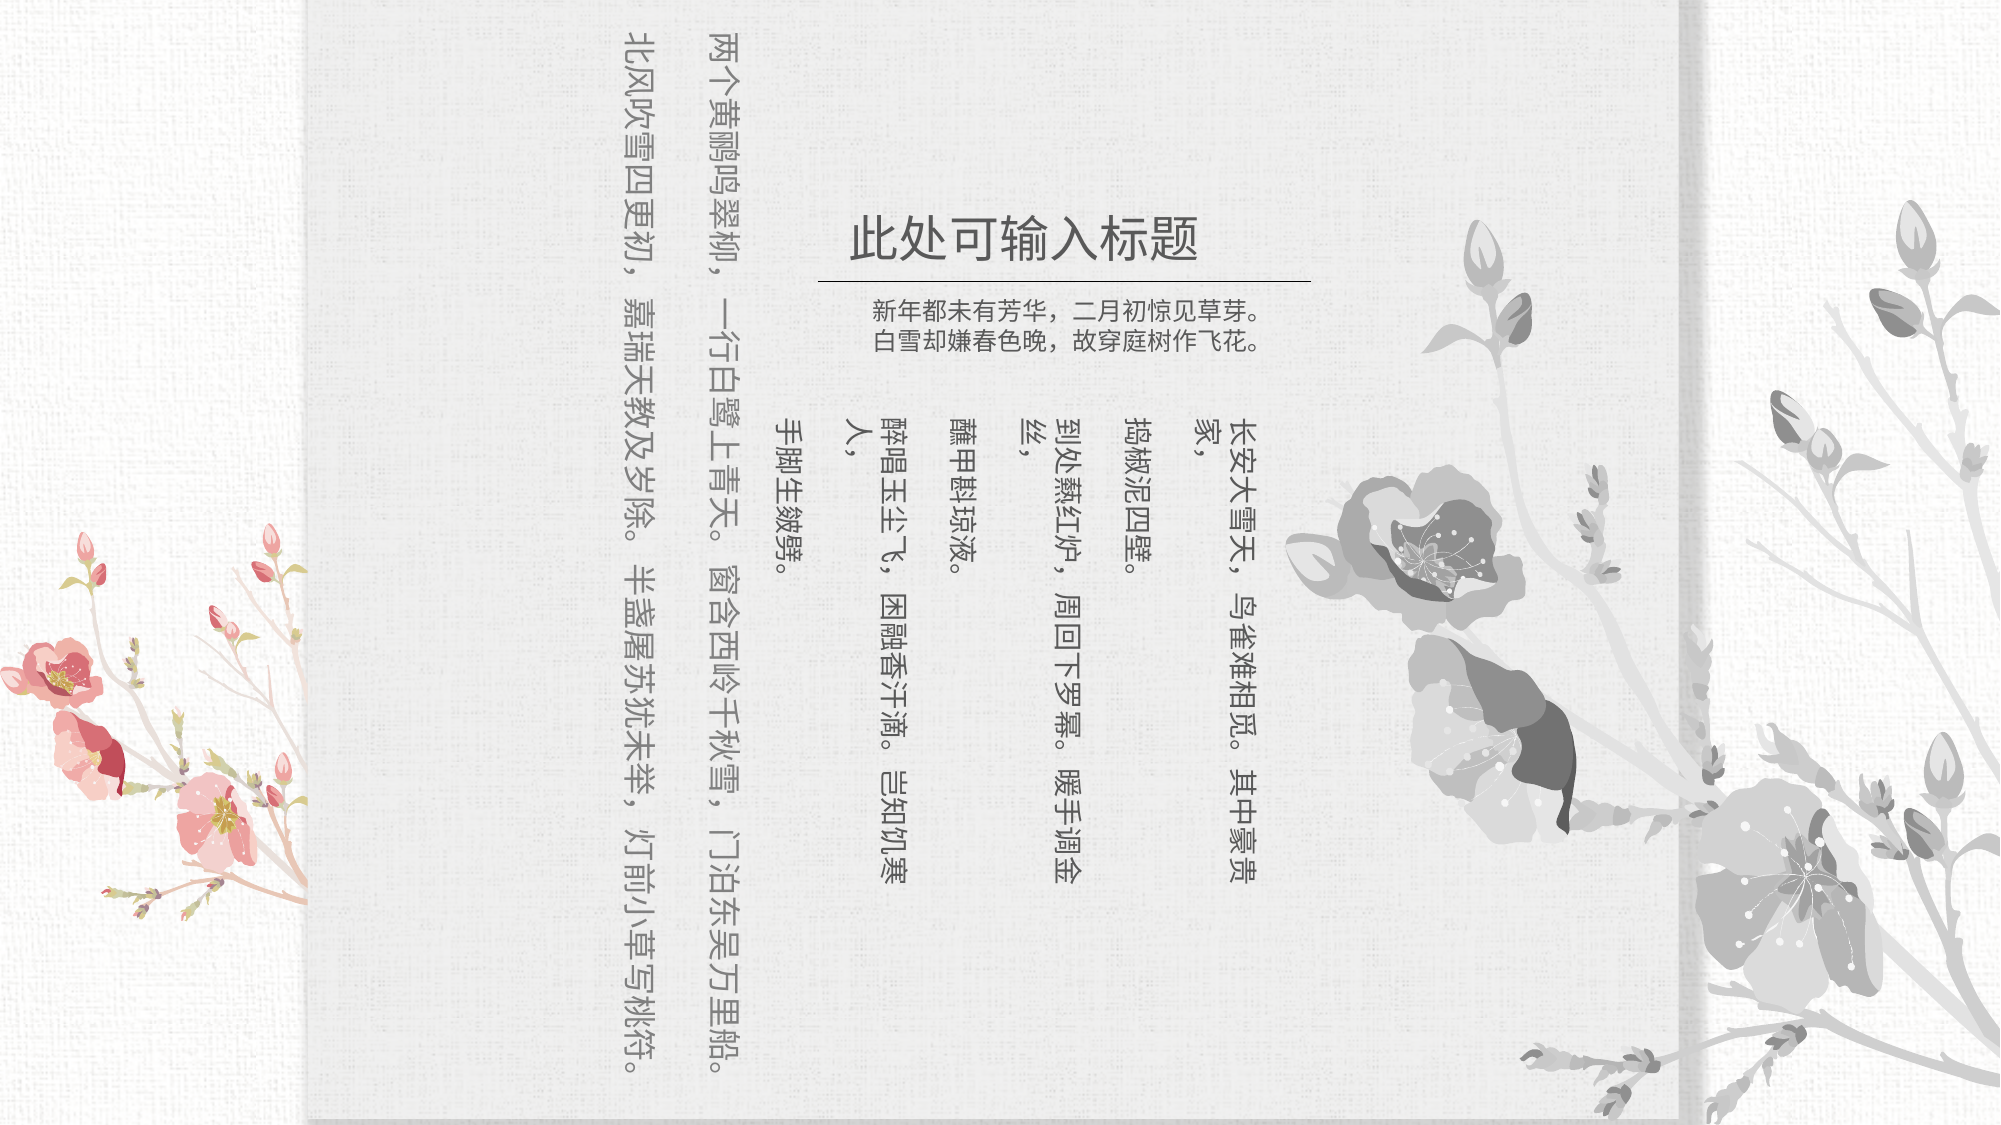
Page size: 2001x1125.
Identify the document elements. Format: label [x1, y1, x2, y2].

text_box [307, 0, 1679, 1125]
picture [1285, 199, 2000, 1125]
picture [0, 523, 308, 922]
